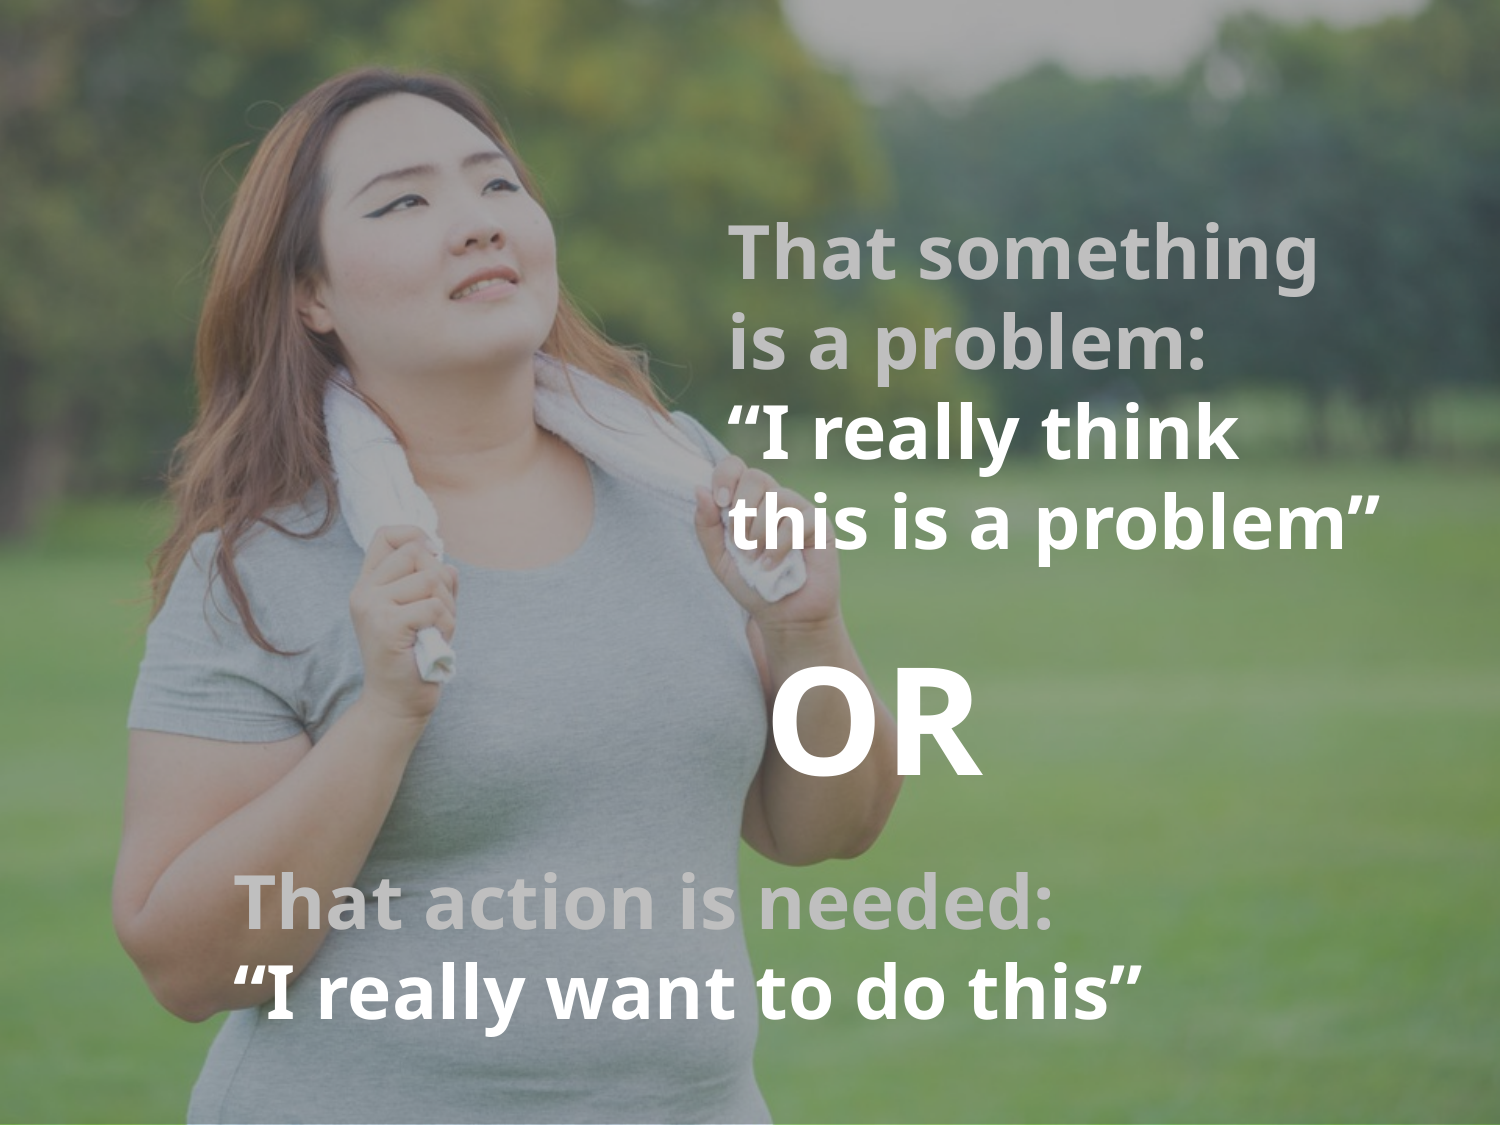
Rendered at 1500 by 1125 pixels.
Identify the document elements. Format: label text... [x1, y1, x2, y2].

text_box OR [749, 618, 1245, 814]
text_box That something is a problem: “I really think this is a problem” [713, 196, 1409, 662]
text_box That action is needed: “I really want to do this” [218, 847, 1314, 1043]
